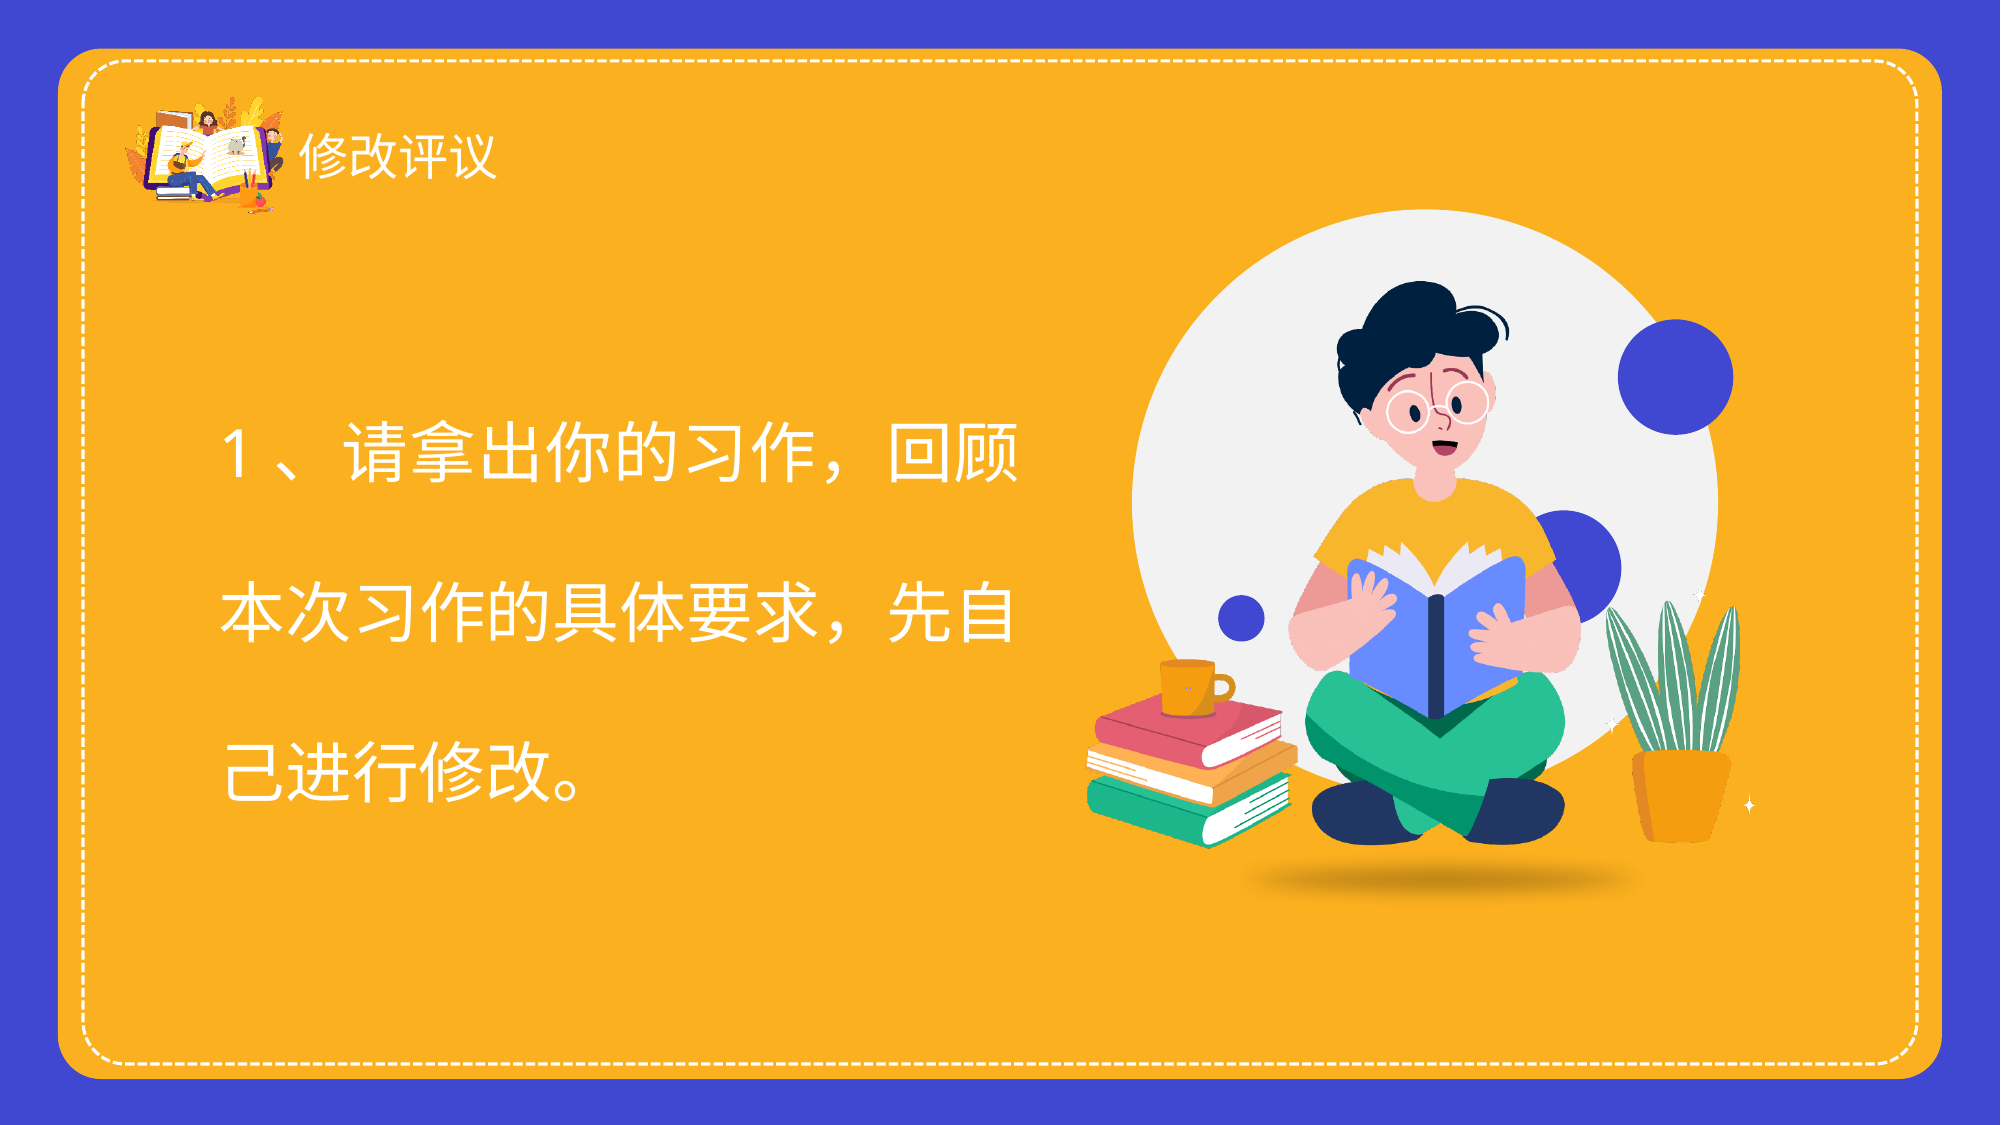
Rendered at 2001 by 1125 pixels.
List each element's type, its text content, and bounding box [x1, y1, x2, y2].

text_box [119, 71, 784, 240]
text_box 1、请拿出你的习作，回顾本次习作的具体要求，先自己进行修改。 [203, 323, 1036, 819]
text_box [1036, 209, 1789, 963]
